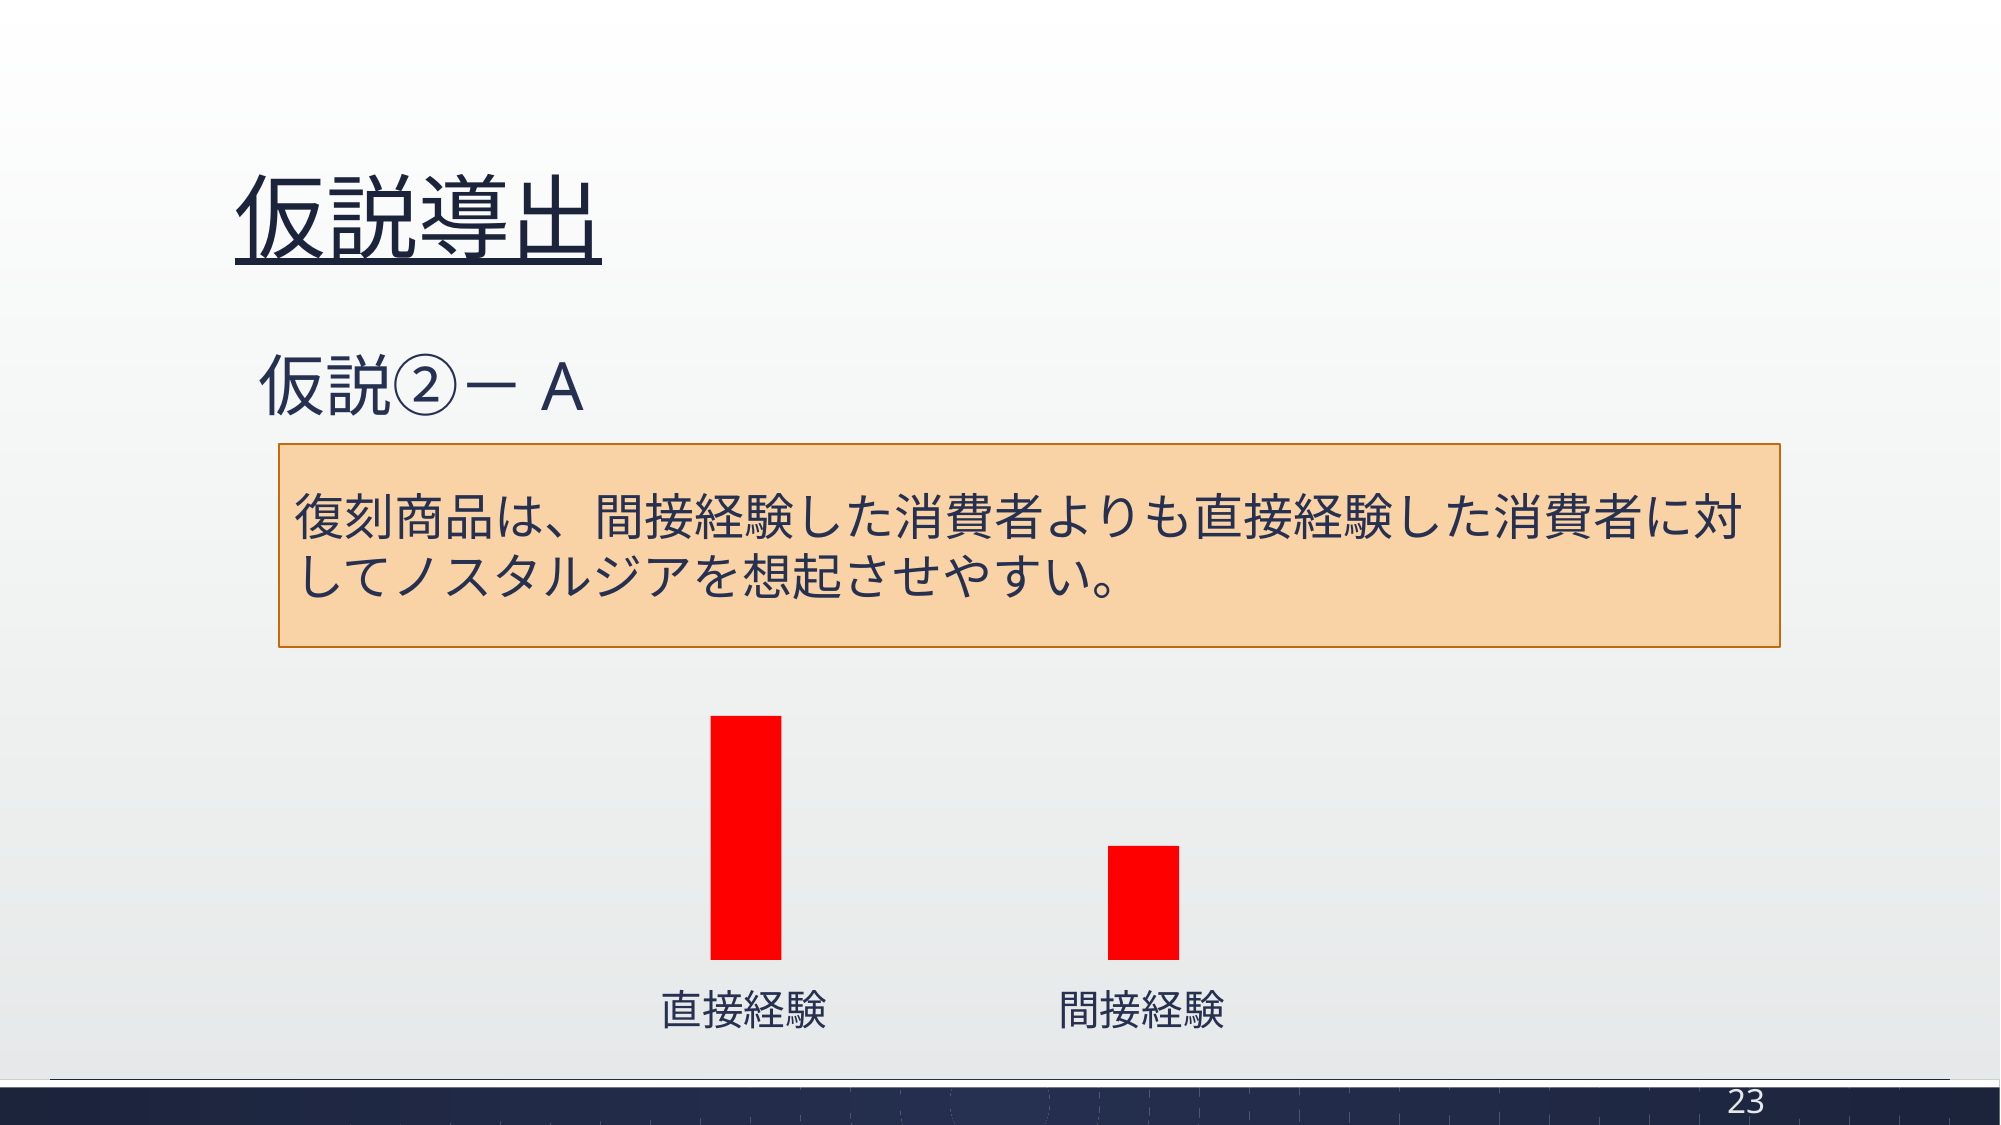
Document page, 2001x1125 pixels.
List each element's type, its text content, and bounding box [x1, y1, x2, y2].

text_box [1107, 845, 1180, 961]
slide_number 23 [1674, 1083, 1780, 1122]
text_box 仮説②－A [244, 336, 764, 432]
text_box [710, 715, 782, 961]
text_box 間接経験 [1043, 975, 1244, 1041]
text_box 直接経験 [645, 975, 847, 1041]
title 仮説導出 [219, 76, 1993, 279]
text_box 復刻商品は、間接経験した消費者よりも直接経験した消費者に対してノスタルジアを想起させやすい。 [278, 443, 1781, 648]
